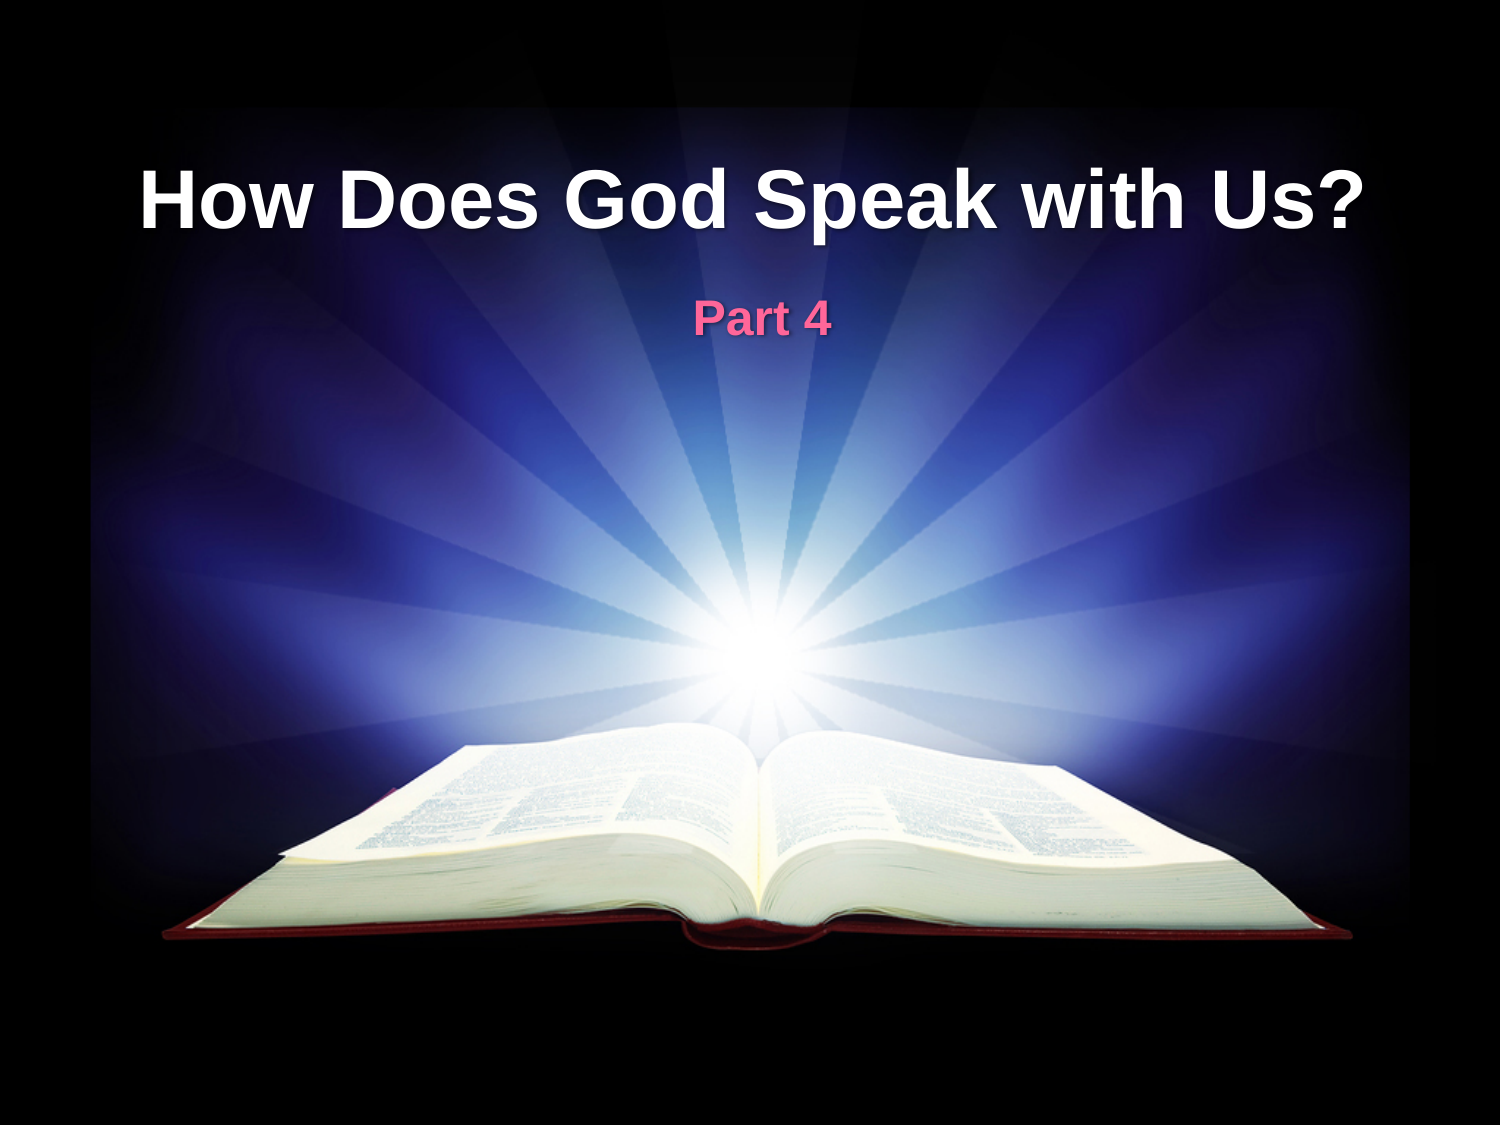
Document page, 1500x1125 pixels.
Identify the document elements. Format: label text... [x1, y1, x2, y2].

subtitle Part 4 [236, 277, 1288, 366]
picture [0, 0, 1500, 1125]
title How Does God Speak with Us? [70, 112, 1438, 279]
